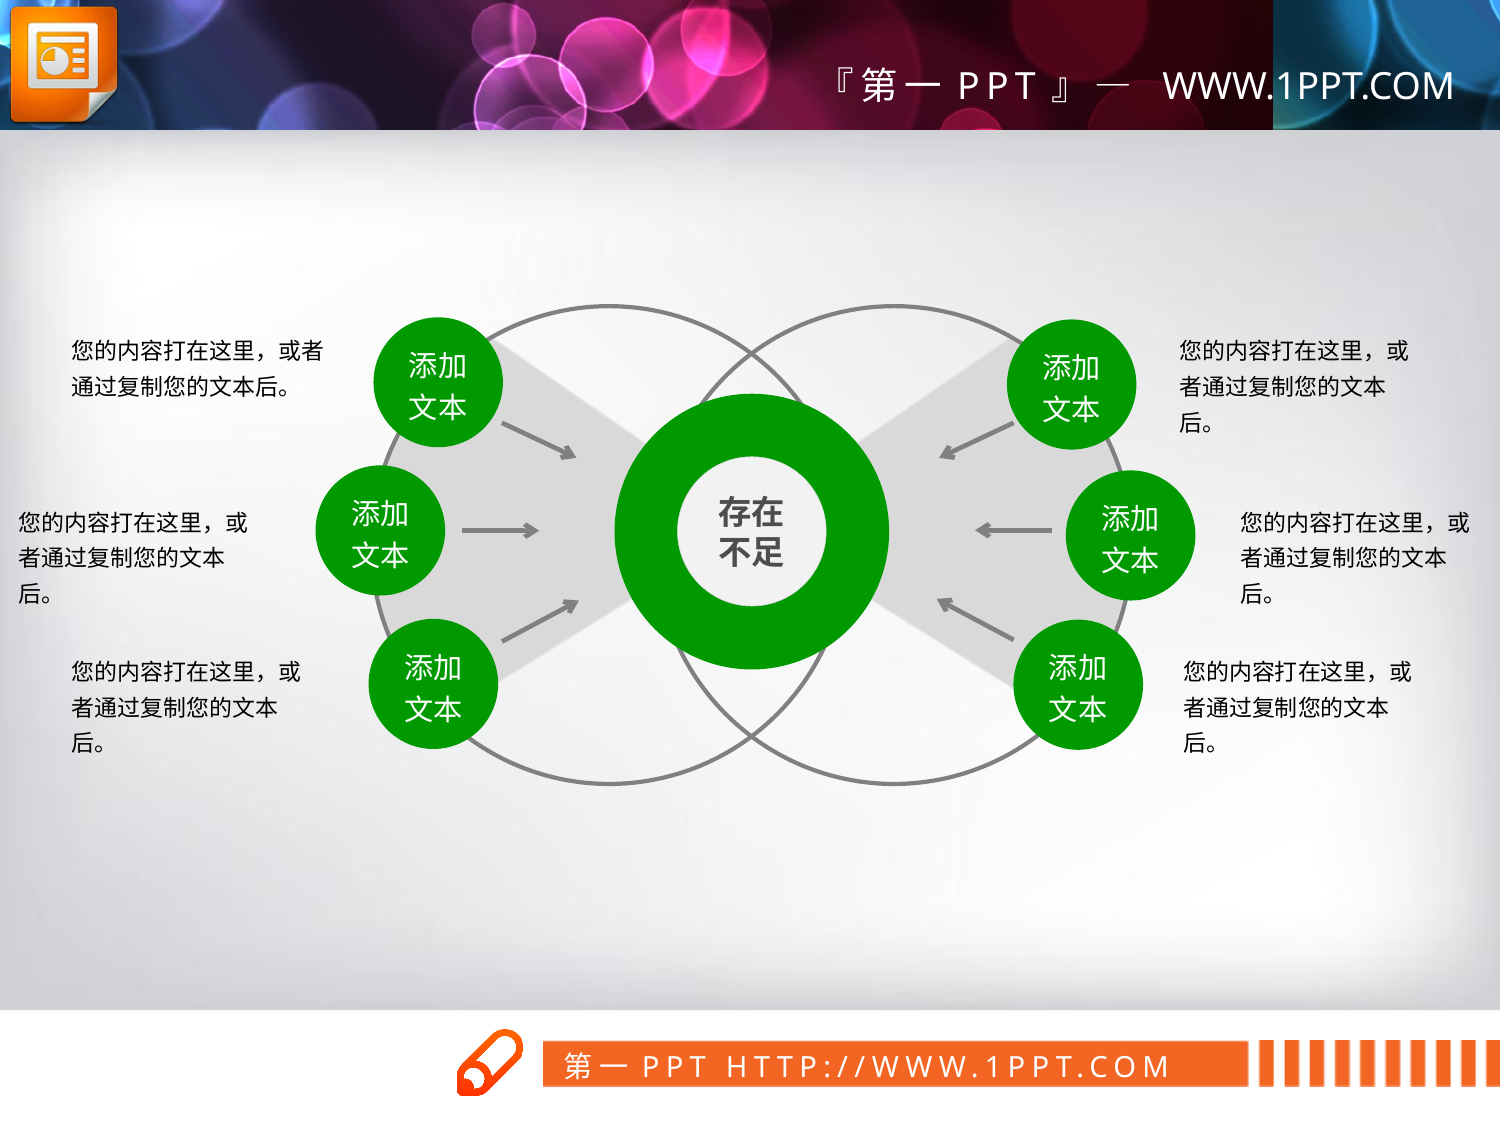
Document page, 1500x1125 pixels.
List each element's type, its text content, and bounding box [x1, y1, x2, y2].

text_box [501, 600, 580, 642]
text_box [501, 422, 577, 459]
text_box 您的内容打在这里，或者通过复制您的文本后。 [1165, 321, 1445, 443]
text_box 添加文本 [373, 317, 503, 448]
text_box 您的内容打在这里，或者通过复制您的文本后。 [1168, 641, 1449, 764]
text_box 添加文本 [1065, 470, 1196, 601]
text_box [938, 422, 1014, 459]
text_box 添加文本 [1006, 319, 1137, 450]
text_box 添加文本 [315, 465, 446, 596]
picture [0, 0, 1500, 1012]
picture [543, 1040, 1500, 1087]
text_box 您的内容打在这里，或者通过复制您的文本后。 [56, 641, 337, 764]
text_box [696, 306, 1126, 784]
text_box 添加文本 [1013, 619, 1144, 750]
text_box [376, 306, 751, 784]
text_box 您的内容打在这里，或者通过复制您的文本后。 [1226, 492, 1500, 615]
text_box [936, 598, 1014, 641]
text_box 您的内容打在这里，或者通过复制您的文本后。 [4, 492, 284, 615]
text_box 您的内容打在这里，或者通过复制您的文本后。 [56, 321, 341, 408]
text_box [614, 393, 890, 670]
text_box 添加文本 [368, 618, 499, 749]
